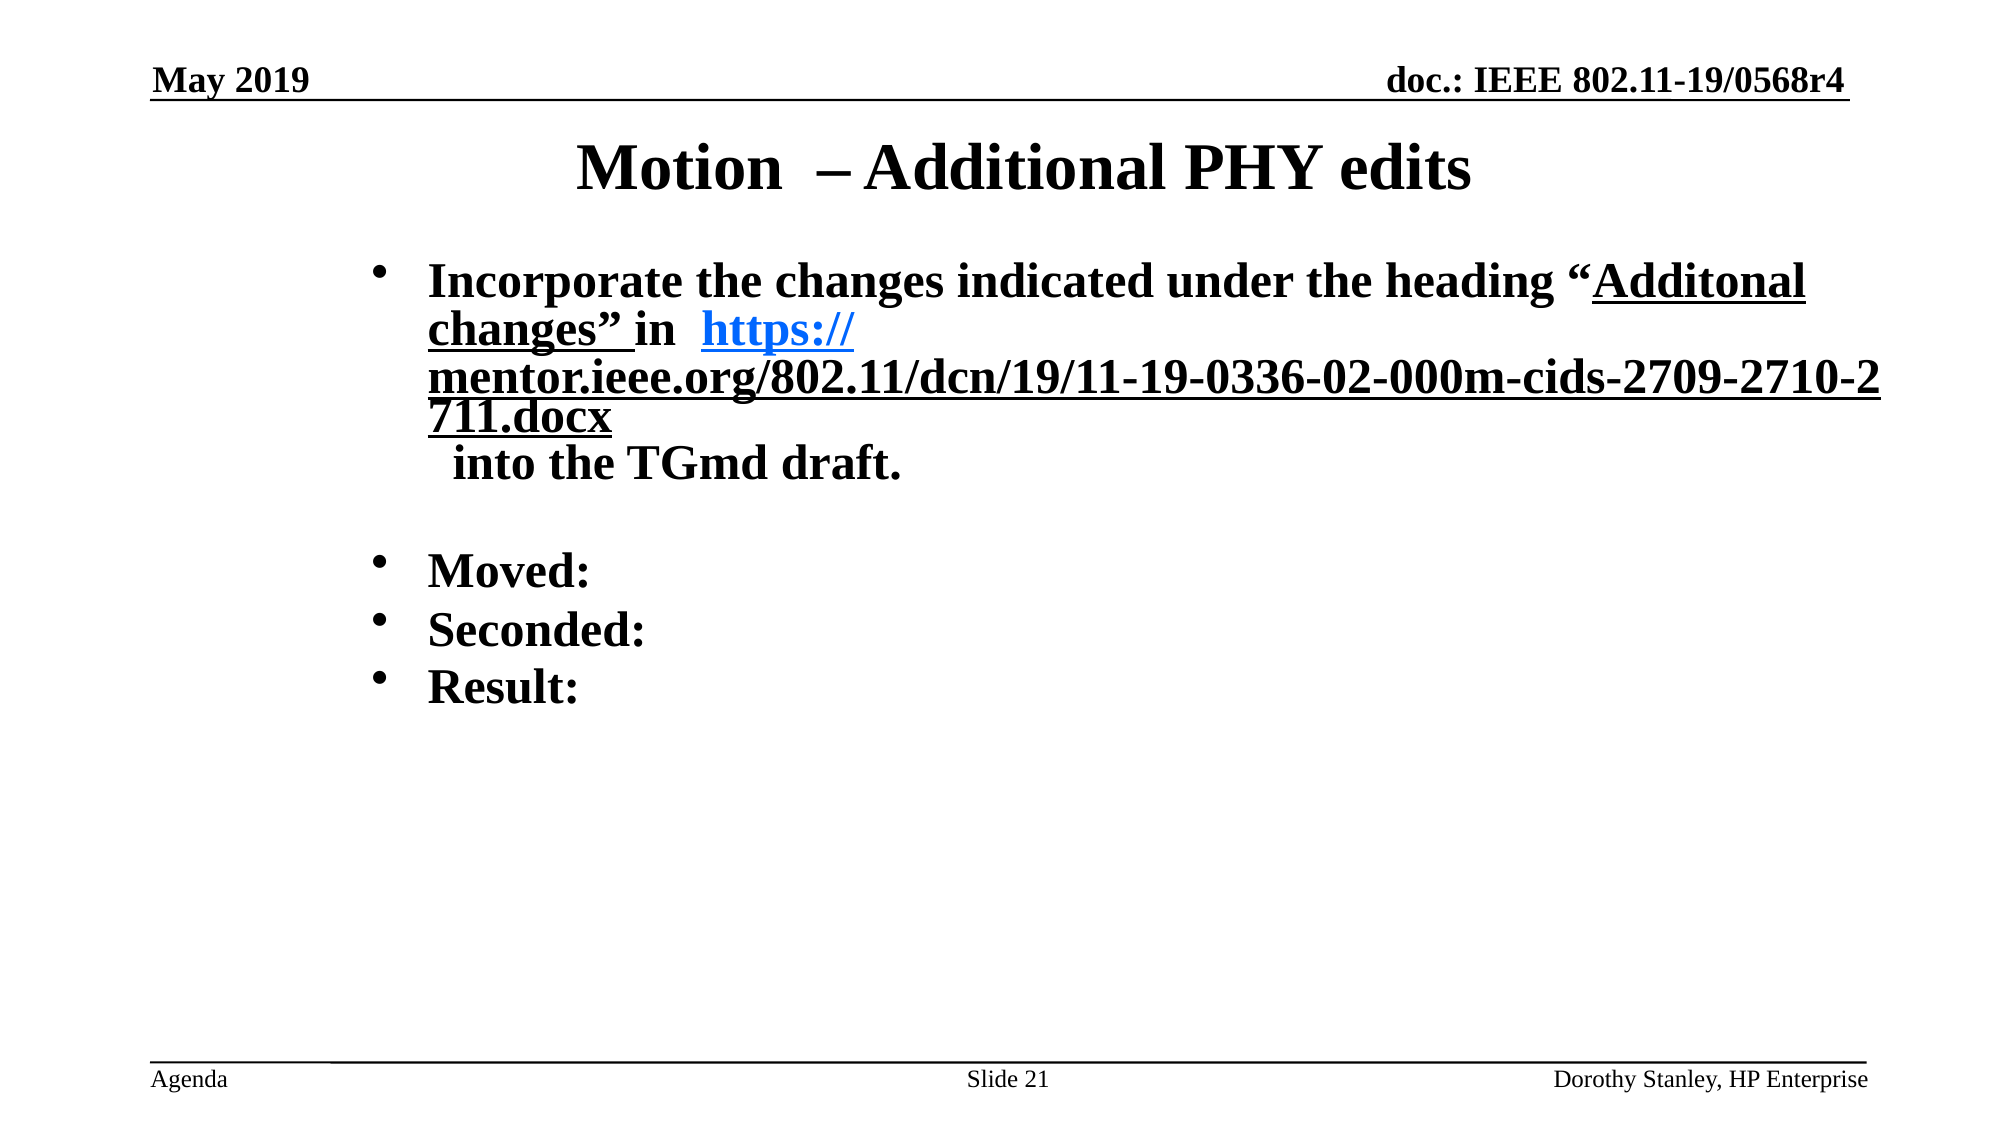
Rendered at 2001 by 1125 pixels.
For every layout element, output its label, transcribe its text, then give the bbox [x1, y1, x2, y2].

slide_number Slide 21 [966, 1062, 1051, 1093]
title Motion – Additional PHY edits [200, 75, 1850, 250]
list Incorporate the changes indicated under the heading “Additonal changes” in https://mentor.ieee.org/802.11/dcn/19/11-19-0336-02-000m-cids-2709-2710-2711.docx into the TGmd draft. Moved: Seconded: Result: [356, 251, 1911, 1002]
footer Dorothy Stanley, HP Enterprise [1549, 1062, 1869, 1093]
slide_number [152, 54, 567, 100]
